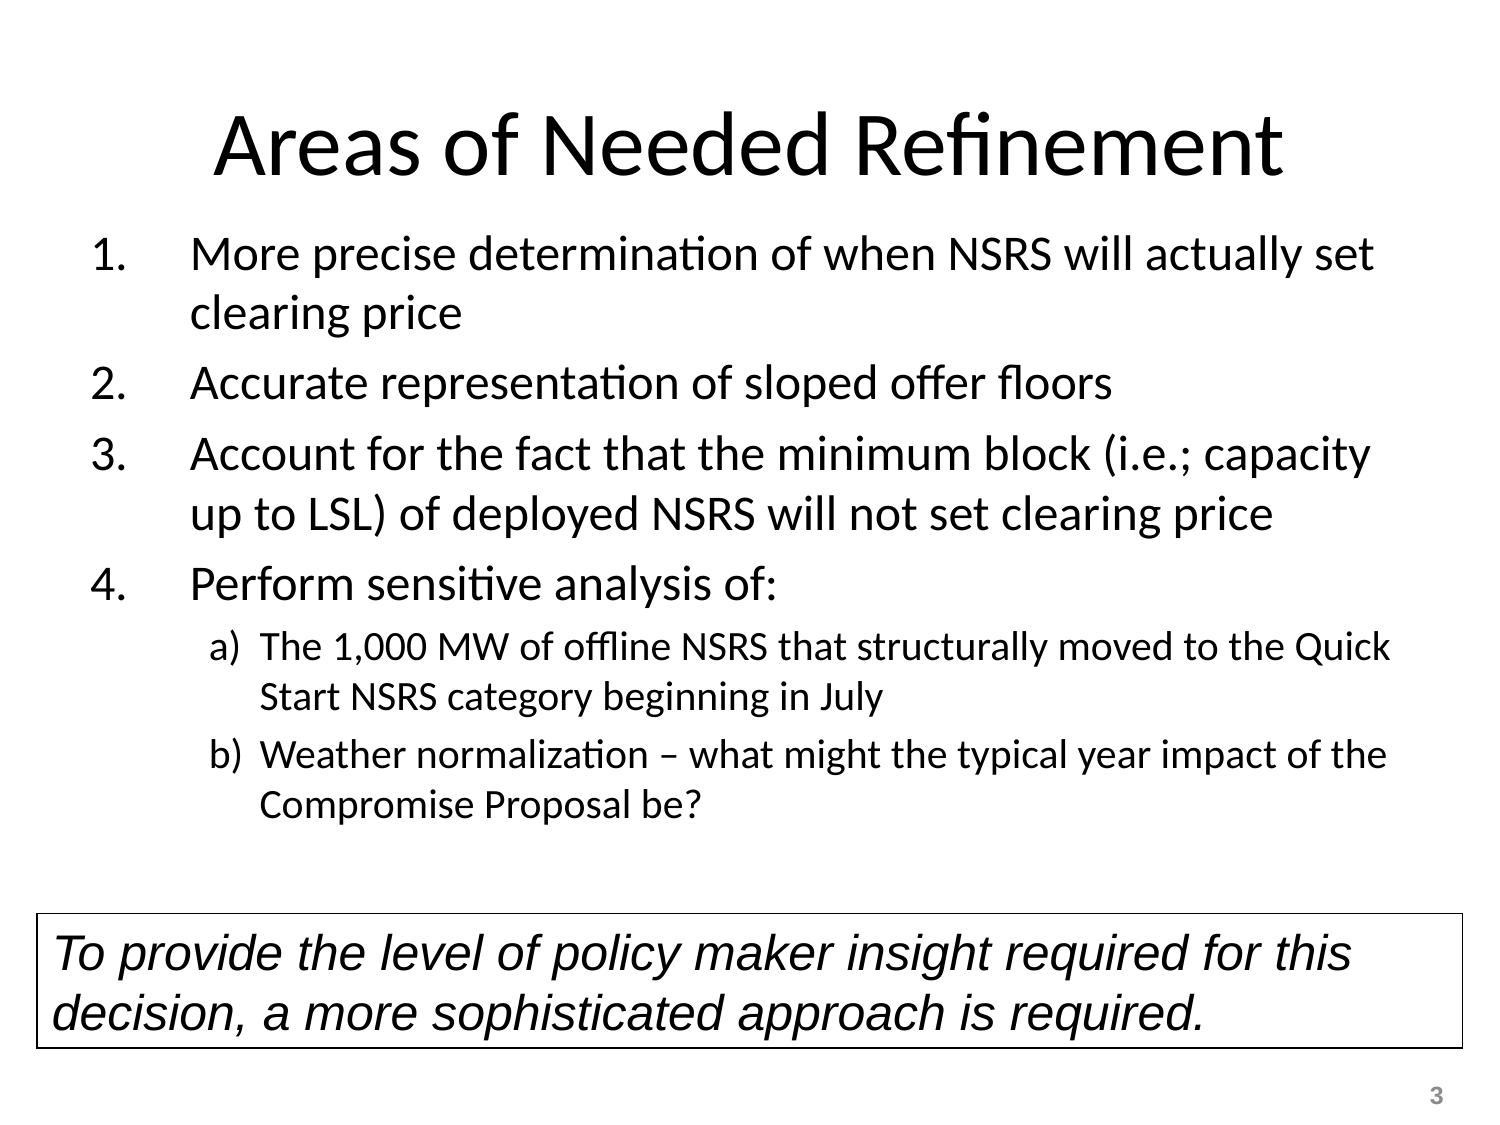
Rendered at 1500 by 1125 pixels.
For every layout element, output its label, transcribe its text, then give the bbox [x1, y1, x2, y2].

list More precise determination of when NSRS will actually set clearing price Accurate representation of sloped offer floors Account for the fact that the minimum block (i.e.; capacity up to LSL) of deployed NSRS will not set clearing price Perform sensitive analysis of: The 1,000 MW of offline NSRS that structurally moved to the Quick Start NSRS category beginning in July Weather normalization – what might the typical year impact of the Compromise Proposal be? [74, 212, 1426, 713]
text_box 3 [1108, 1065, 1459, 1125]
title Areas of Needed Refinement [74, 44, 1426, 212]
text_box To provide the level of policy maker insight required for this decision, a more sophisticated approach is required. [37, 913, 1463, 1049]
